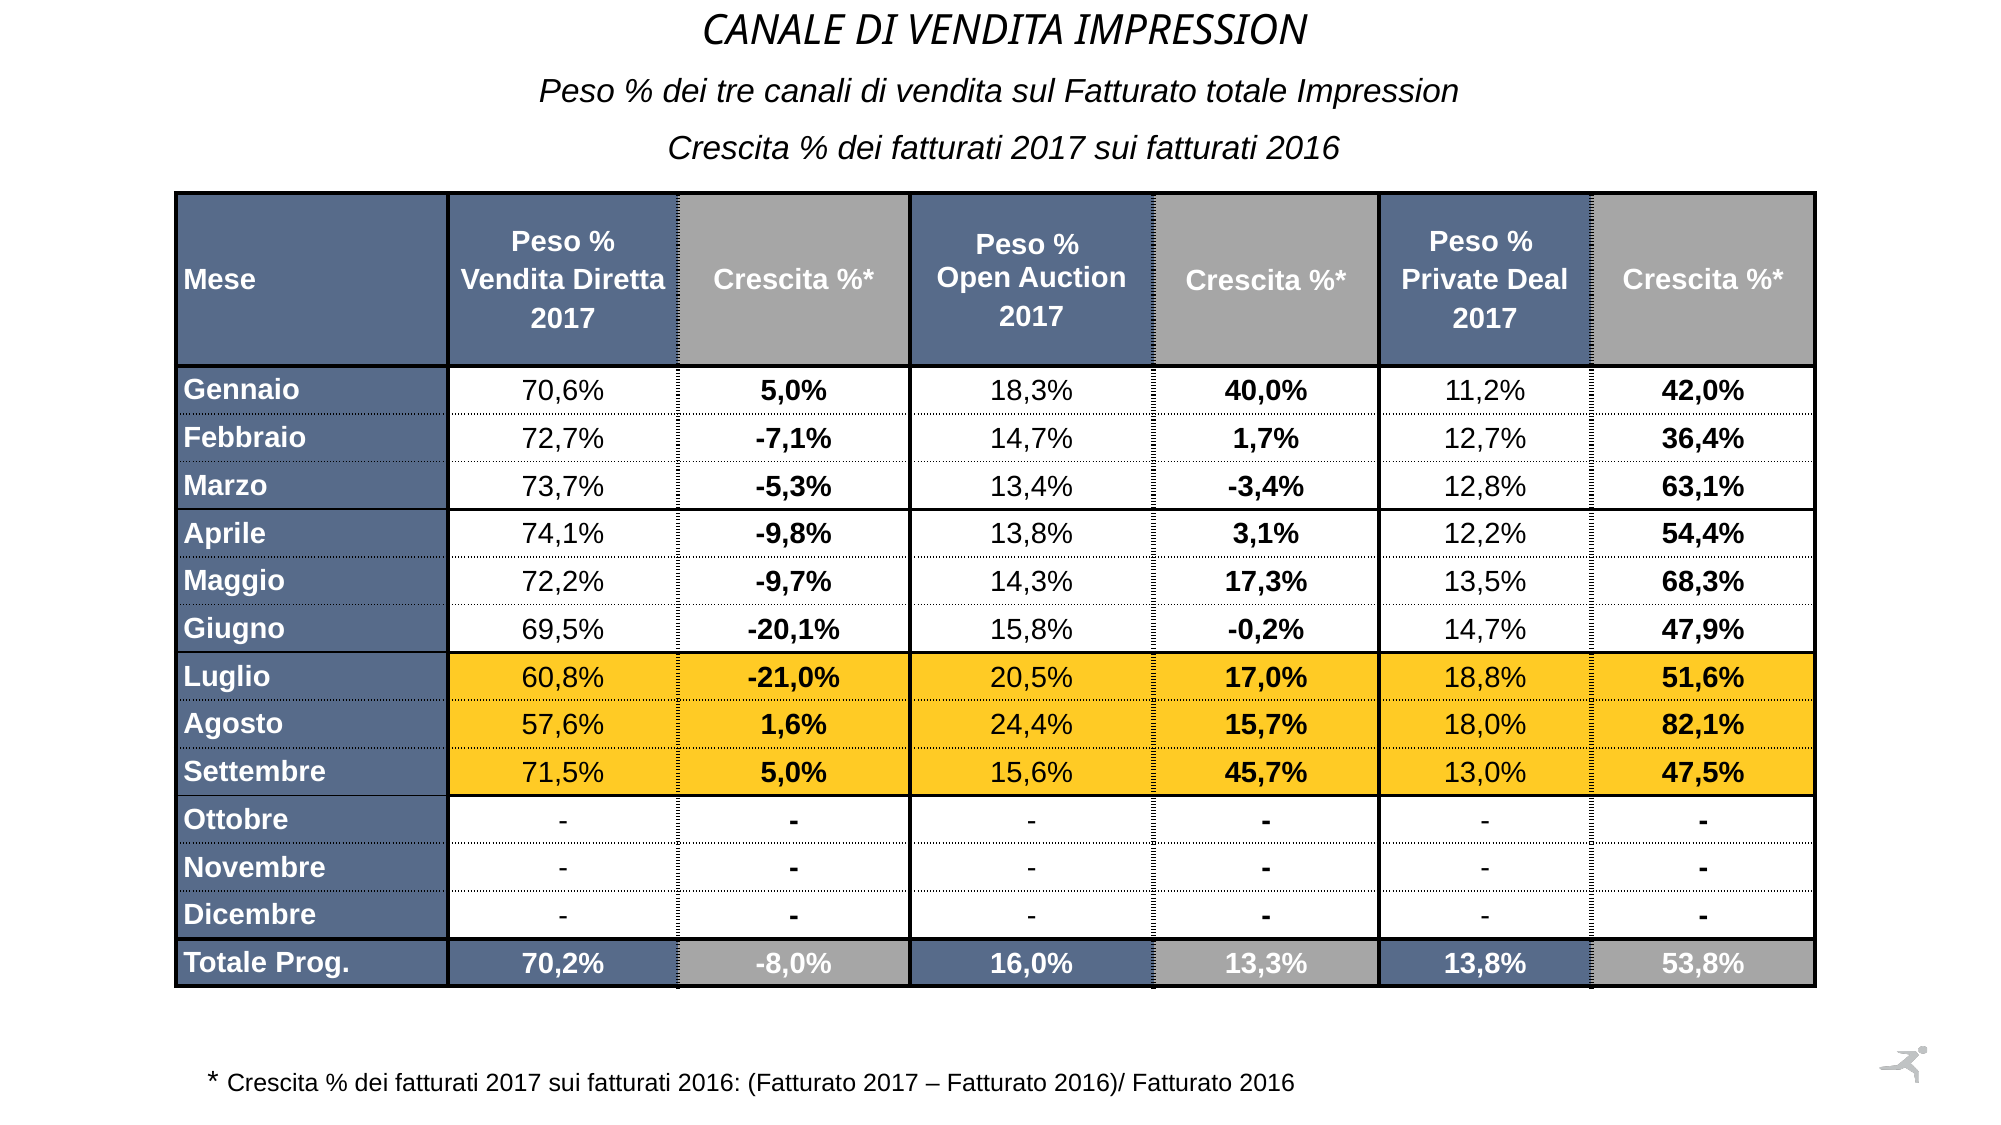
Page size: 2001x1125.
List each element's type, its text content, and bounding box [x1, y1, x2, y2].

table_cell 47,5% [1591, 748, 1813, 794]
table_cell 16,0% [912, 941, 1154, 984]
table_cell Aprile [178, 510, 446, 557]
table_cell Gennaio [178, 368, 446, 414]
table_cell Febbraio [178, 414, 446, 461]
table_cell 40,0% [1154, 368, 1377, 414]
table_cell Agosto [178, 700, 446, 748]
table_cell Totale Prog. [178, 941, 446, 984]
table_cell 69,5% [450, 605, 678, 651]
table_cell 13,8% [1381, 941, 1591, 984]
table_cell - [1591, 797, 1813, 843]
table_cell -7,1% [678, 414, 908, 461]
table_cell 71,5% [450, 748, 678, 794]
table_cell 47,9% [1591, 605, 1813, 651]
table_cell - [1381, 891, 1591, 937]
table_header Crescita %* [678, 195, 908, 364]
table_header Peso % Private Deal 2017 [1381, 195, 1591, 364]
table_cell - [1154, 891, 1377, 937]
table_cell -20,1% [678, 605, 908, 651]
table_cell - [1591, 891, 1813, 937]
table_header Mese [178, 195, 446, 364]
table_cell - [678, 843, 908, 891]
table_cell 70,2% [450, 941, 678, 984]
table_cell 54,4% [1591, 511, 1813, 557]
table_cell - [1591, 843, 1813, 891]
table_cell - [450, 891, 678, 937]
table_cell 13,8% [912, 511, 1154, 557]
table_cell -3,4% [1154, 461, 1377, 508]
text_box CANALE DI VENDITA IMPRESSION Peso % dei tre canali di vendita sul Fatturato totale Impression Crescita % dei fatturati 2017 sui fatturati 2016 [192, 0, 1817, 174]
table_cell 45,7% [1154, 748, 1377, 794]
table_cell 72,2% [450, 557, 678, 605]
table_cell - [1154, 797, 1377, 843]
table_cell Ottobre [178, 796, 446, 843]
table_cell - [450, 797, 678, 843]
table_cell Giugno [178, 605, 446, 651]
table_cell 13,0% [1381, 748, 1591, 794]
table_cell - [1381, 797, 1591, 843]
table_cell 14,7% [1381, 605, 1591, 651]
table_cell - [912, 891, 1154, 937]
table_cell 1,7% [1154, 414, 1377, 461]
table_cell 17,3% [1154, 557, 1377, 605]
table_cell 51,6% [1591, 654, 1813, 700]
table_cell 73,7% [450, 461, 678, 508]
table_cell 12,8% [1381, 461, 1591, 508]
text_box * Crescita % dei fatturati 2017 sui fatturati 2016: (Fatturato 2017 – Fatturato 2016)/ Fatturato 2016 [192, 1054, 1642, 1105]
table_header Crescita %* [1591, 195, 1813, 364]
table_cell -21,0% [678, 654, 908, 700]
table_cell 72,7% [450, 414, 678, 461]
table_cell - [450, 843, 678, 891]
table_cell 70,6% [450, 368, 678, 414]
table_cell Settembre [178, 748, 446, 795]
table_cell 36,4% [1591, 414, 1813, 461]
table_cell -8,0% [678, 941, 908, 984]
table_cell 15,8% [912, 605, 1154, 651]
table_cell Novembre [178, 843, 446, 891]
table_header Peso % Open Auction 2017 [912, 195, 1154, 364]
table_cell Luglio [178, 653, 446, 700]
table_cell 11,2% [1381, 368, 1591, 414]
table_cell Marzo [178, 461, 446, 508]
table_cell 60,8% [450, 654, 678, 700]
table_cell 57,6% [450, 700, 678, 748]
table_cell - [1381, 843, 1591, 891]
table_cell 18,8% [1381, 654, 1591, 700]
table_cell 12,2% [1381, 511, 1591, 557]
table_cell 15,6% [912, 748, 1154, 794]
table_cell -0,2% [1154, 605, 1377, 651]
table_cell 14,7% [912, 414, 1154, 461]
table_cell 18,3% [912, 368, 1154, 414]
table_cell - [678, 891, 908, 937]
table_cell 82,1% [1591, 700, 1813, 748]
table_cell -9,8% [678, 511, 908, 557]
table_cell 1,6% [678, 700, 908, 748]
table_header Peso % Vendita Diretta 2017 [450, 195, 678, 364]
table_header Crescita %* [1154, 195, 1377, 364]
table_cell 5,0% [678, 748, 908, 794]
table_cell - [1154, 843, 1377, 891]
table_cell 13,3% [1154, 941, 1377, 984]
table_cell -5,3% [678, 461, 908, 508]
table_cell - [678, 797, 908, 843]
table_cell - [912, 843, 1154, 891]
table_cell - [912, 797, 1154, 843]
table_cell 63,1% [1591, 461, 1813, 508]
table_cell Dicembre [178, 891, 446, 937]
table_cell 74,1% [450, 511, 678, 557]
table_cell 17,0% [1154, 654, 1377, 700]
table_cell 5,0% [678, 368, 908, 414]
table_cell 15,7% [1154, 700, 1377, 748]
table_cell 68,3% [1591, 557, 1813, 605]
table_cell 18,0% [1381, 700, 1591, 748]
table_cell 14,3% [912, 557, 1154, 605]
table_cell 20,5% [912, 654, 1154, 700]
table_cell 3,1% [1154, 511, 1377, 557]
table_cell 12,7% [1381, 414, 1591, 461]
table_cell -9,7% [678, 557, 908, 605]
table_cell 24,4% [912, 700, 1154, 748]
table_cell 42,0% [1591, 368, 1813, 414]
table_cell 13,4% [912, 461, 1154, 508]
table_cell 53,8% [1591, 941, 1813, 984]
table_cell Maggio [178, 557, 446, 605]
table_cell 13,5% [1381, 557, 1591, 605]
